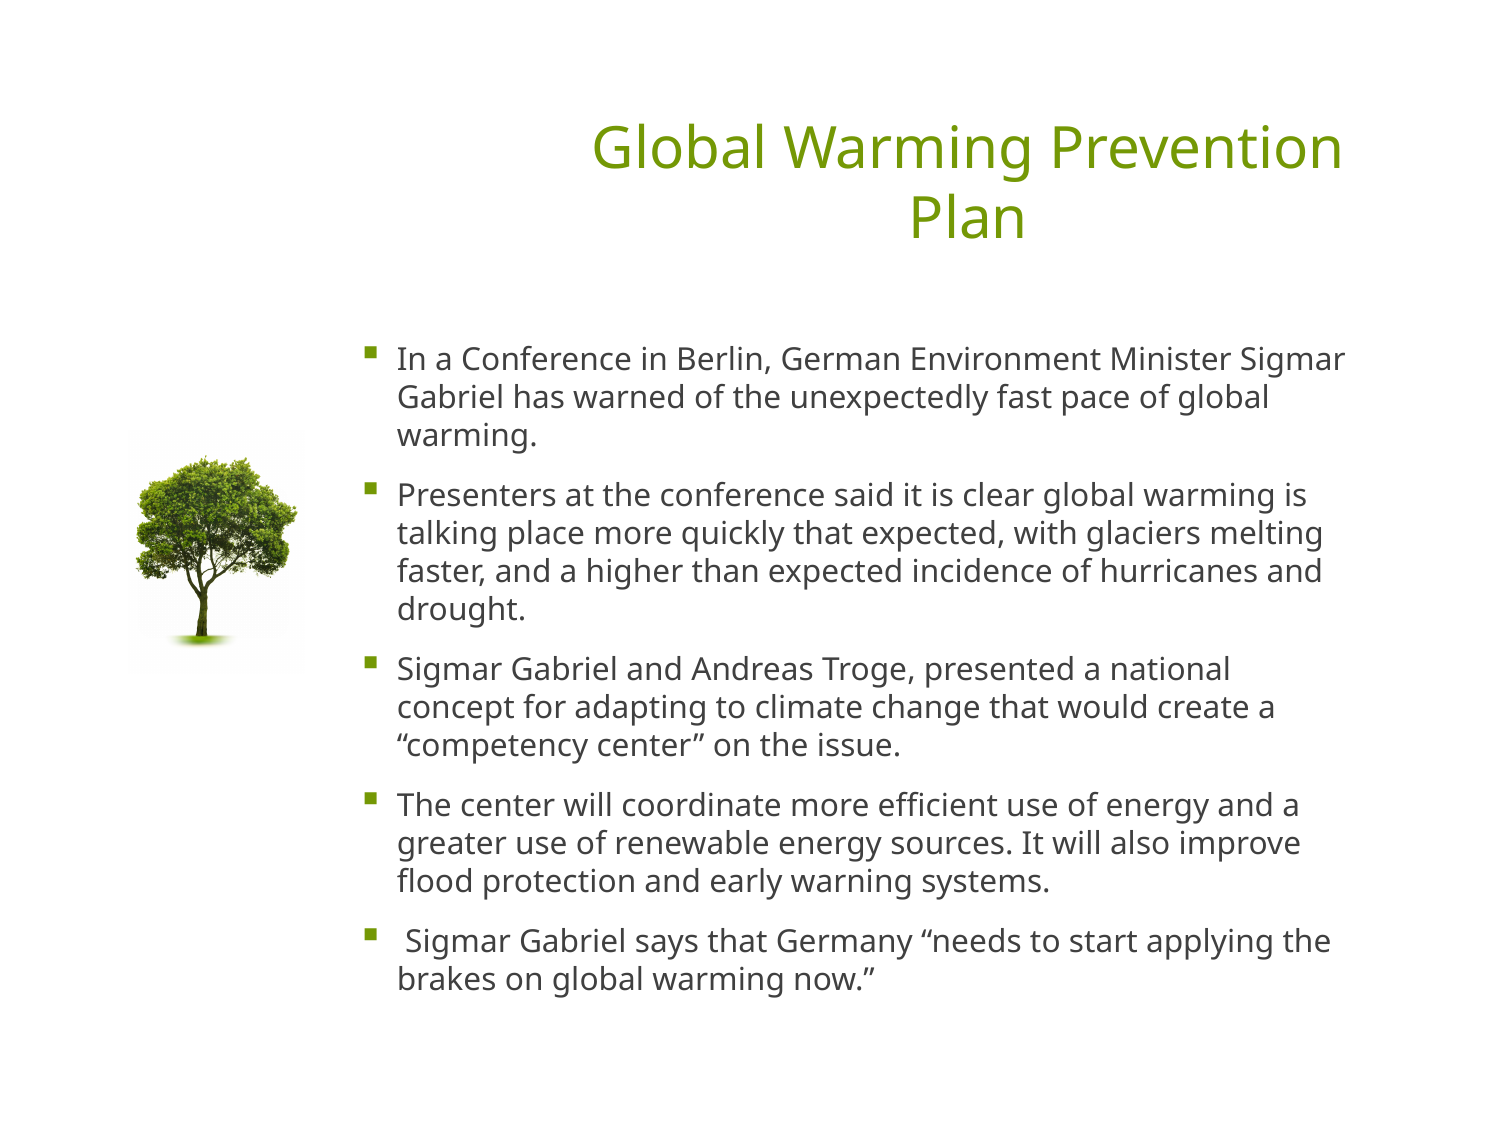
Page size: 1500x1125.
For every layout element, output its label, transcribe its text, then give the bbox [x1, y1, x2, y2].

title Global Warming Prevention Plan [562, 112, 1375, 258]
picture [128, 429, 305, 675]
list In a Conference in Berlin, German Environment Minister Sigmar Gabriel has warned of the unexpectedly fast pace of global warming. Presenters at the conference said it is clear global warming is talking place more quickly that expected, with glaciers melting faster, and a higher than expected incidence of hurricanes and drought. Sigmar Gabriel and Andreas Troge, presented a national concept for adapting to climate change that would create a “competency center” on the issue. The center will coordinate more efficient use of energy and a greater use of renewable energy sources. It will also improve flood protection and early warning systems. Sigmar Gabriel says that Germany “needs to start applying the brakes on global warming now.” [346, 331, 1374, 1005]
